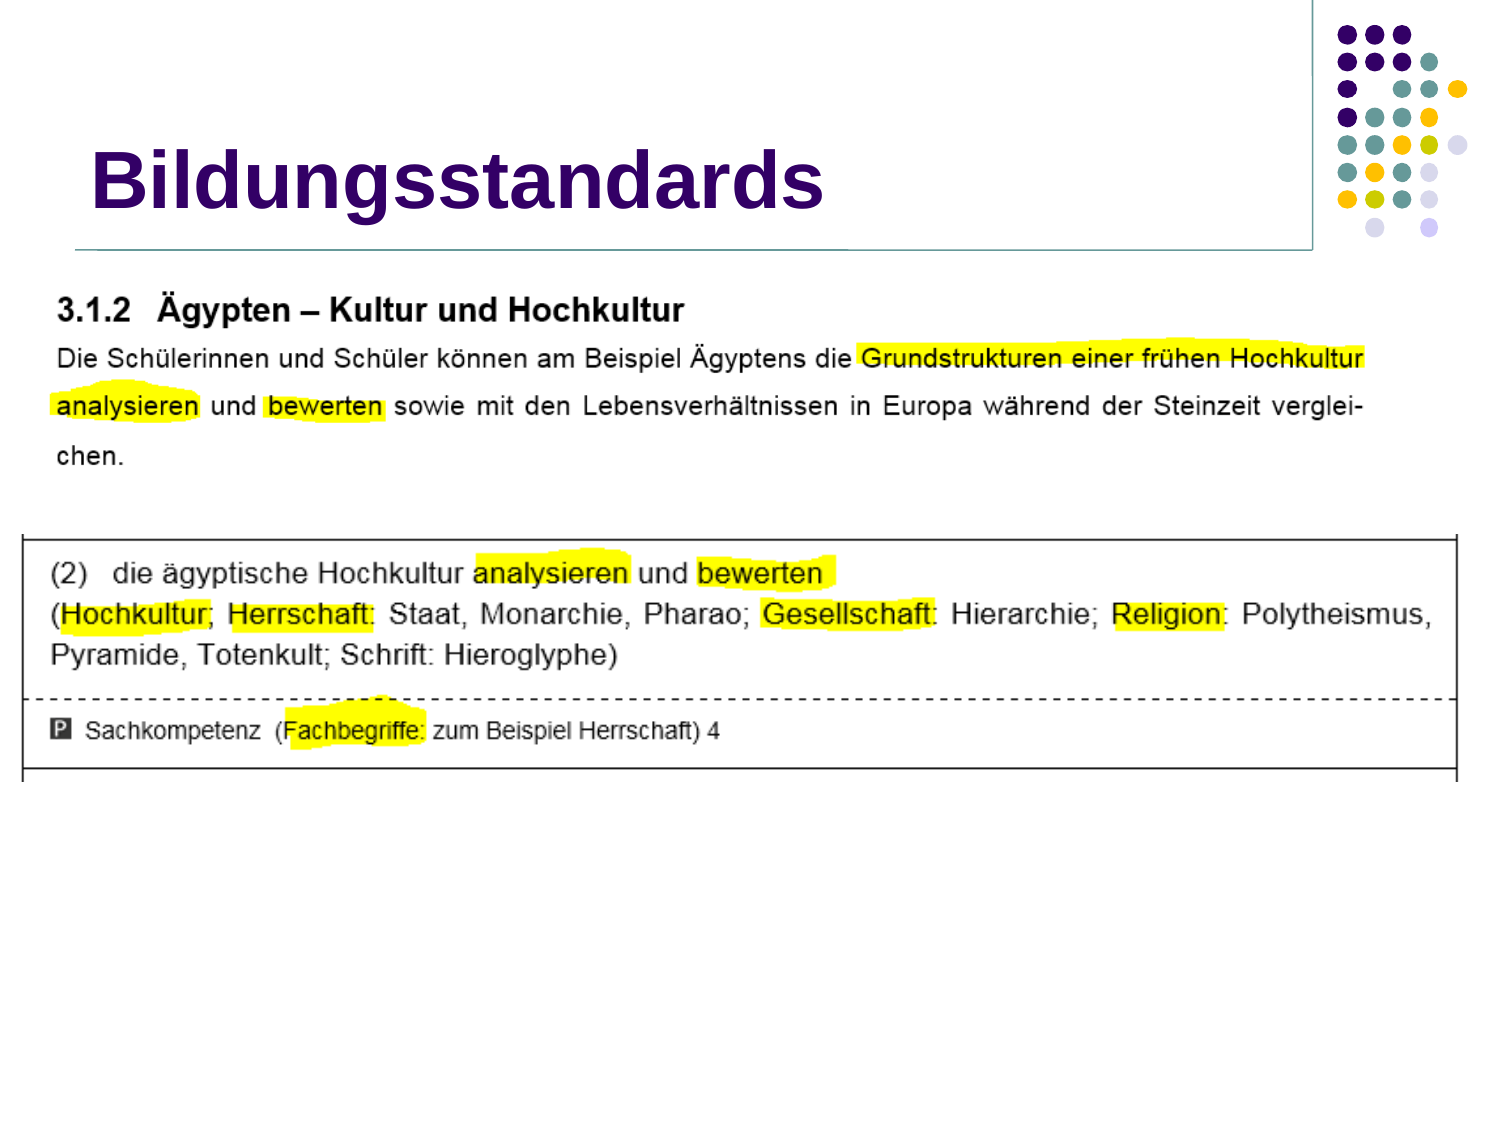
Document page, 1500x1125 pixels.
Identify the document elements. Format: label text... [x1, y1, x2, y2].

picture [32, 281, 1391, 494]
title Bildungsstandards [75, 20, 1313, 233]
picture [16, 534, 1468, 782]
